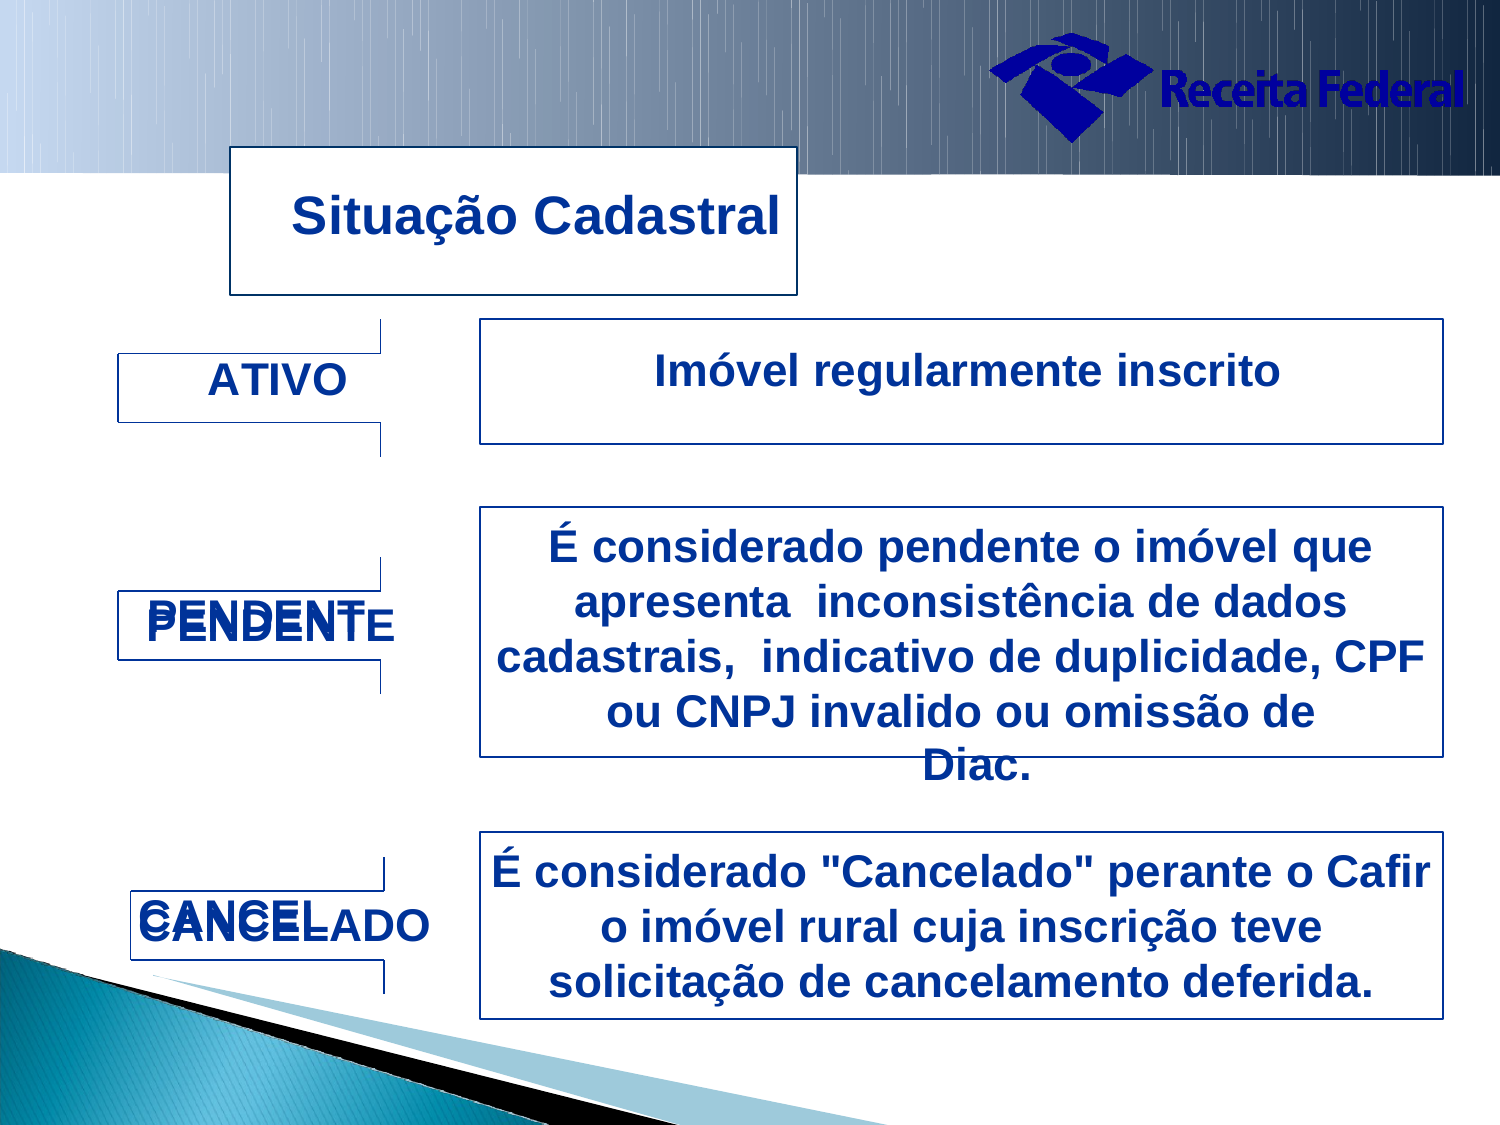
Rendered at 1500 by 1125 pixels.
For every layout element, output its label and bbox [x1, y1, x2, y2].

text_box [118, 556, 405, 695]
text_box [0, 0, 1500, 296]
text_box [480, 506, 1443, 791]
text_box [118, 319, 381, 457]
text_box [0, 831, 1443, 1125]
text_box [480, 319, 1443, 445]
